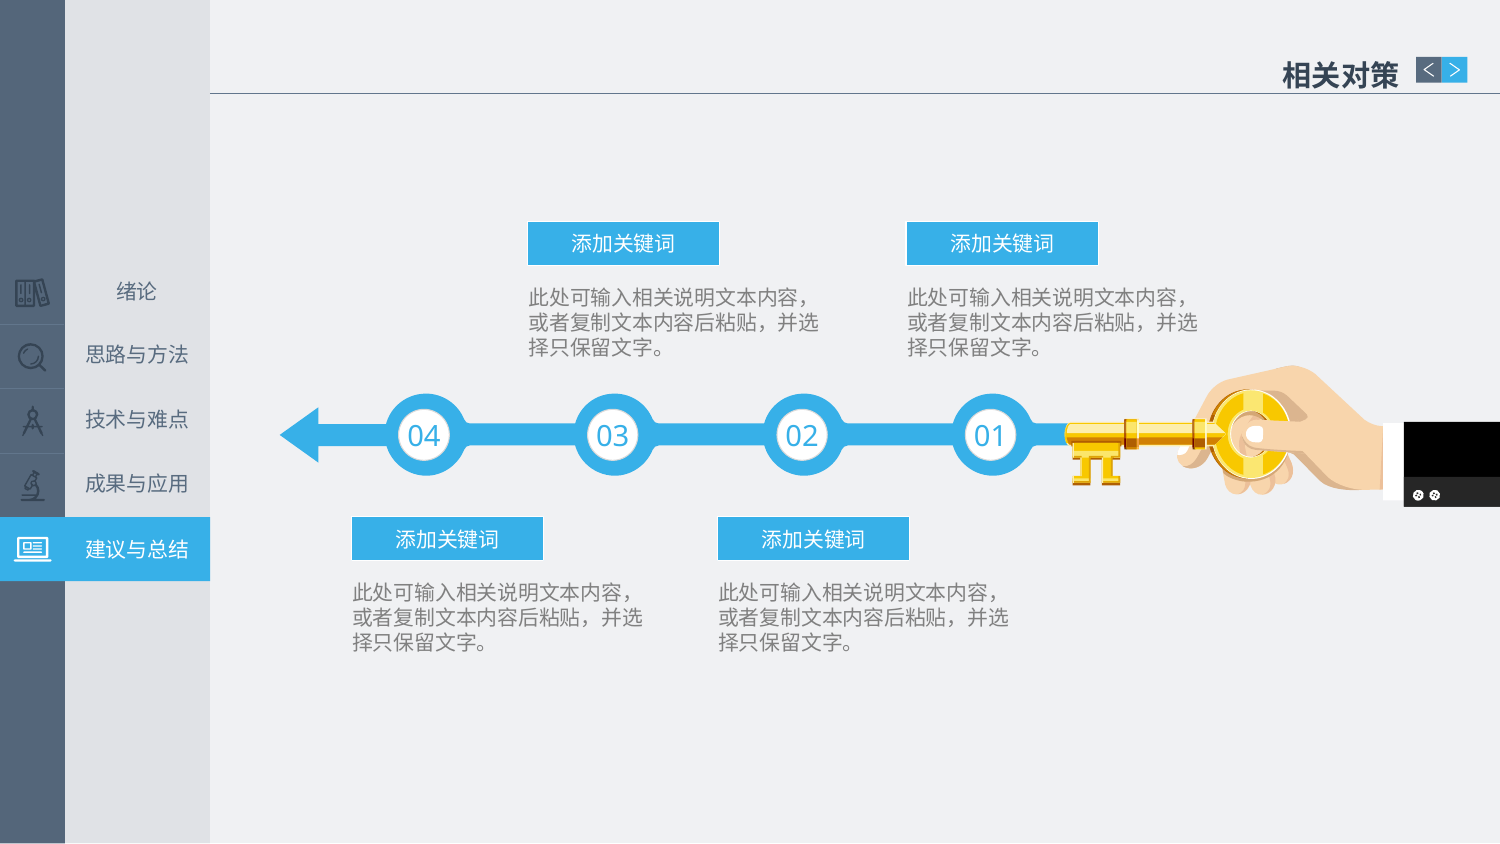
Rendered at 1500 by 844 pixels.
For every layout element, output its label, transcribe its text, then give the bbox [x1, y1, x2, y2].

text_box 相关对策 [962, 40, 1400, 93]
text_box 添加关键词 [904, 219, 1101, 268]
text_box 此处可输入相关说明文本内容，或者复制文本内容后粘贴，并选择只保留文字。 [352, 579, 654, 655]
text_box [1064, 363, 1500, 507]
text_box [573, 411, 581, 458]
text_box [393, 393, 575, 476]
text_box [17, 343, 47, 372]
text_box 绪论 [101, 271, 173, 311]
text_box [1415, 56, 1440, 83]
text_box [771, 393, 952, 476]
text_box 03 [581, 409, 645, 460]
text_box [279, 407, 392, 463]
text_box 添加关键词 [525, 219, 722, 268]
text_box [20, 470, 46, 502]
text_box [0, 515, 212, 583]
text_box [1441, 56, 1468, 83]
text_box [386, 447, 392, 458]
text_box 02 [770, 409, 834, 460]
text_box [762, 411, 770, 458]
text_box 此处可输入相关说明文本内容，或者复制文本内容后粘贴，并选择只保留文字。 [528, 284, 830, 360]
text_box 思路与方法 [70, 334, 204, 374]
text_box 添加关键词 [715, 514, 912, 563]
text_box 此处可输入相关说明文本内容，或者复制文本内容后粘贴，并选择只保留文字。 [718, 579, 1020, 655]
text_box [13, 536, 52, 562]
text_box 04 [392, 409, 456, 460]
text_box [22, 405, 44, 437]
text_box 成果与应用 [70, 463, 204, 503]
text_box [960, 393, 1059, 476]
text_box [386, 411, 392, 424]
text_box 技术与难点 [70, 399, 204, 439]
text_box [951, 410, 959, 459]
text_box 此处可输入相关说明文本内容，或者复制文本内容后粘贴，并选择只保留文字。 [907, 284, 1209, 360]
text_box 建议与总结 [70, 529, 204, 569]
text_box [15, 278, 50, 308]
text_box 01 [959, 409, 1023, 460]
text_box 添加关键词 [349, 514, 546, 563]
text_box [582, 393, 764, 476]
